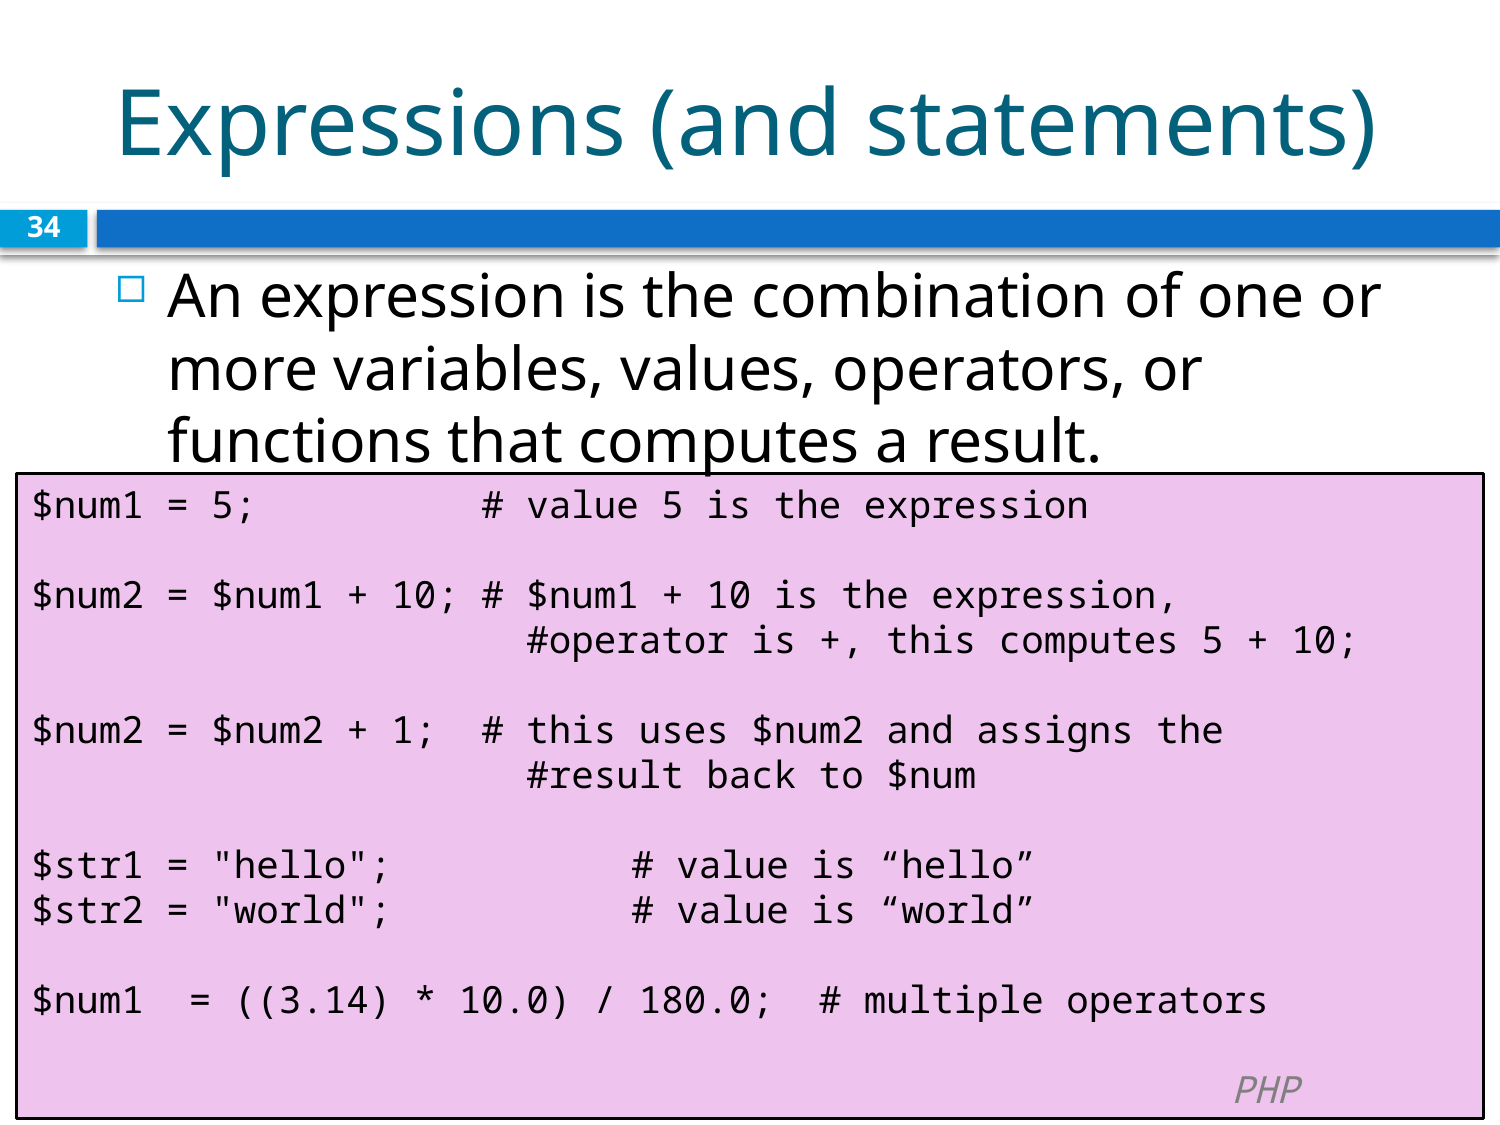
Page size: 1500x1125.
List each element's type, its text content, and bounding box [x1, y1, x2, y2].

slide_number 34 [0, 208, 88, 249]
title Expressions (and statements) [99, 37, 1438, 201]
text_box An expression is the combination of one or more variables, values, operators, or functions that computes a result. [100, 249, 1438, 988]
text_box $num1 = 5; # value 5 is the expression $num2 = $num1 + 10; # $num1 + 10 is the expression, #operator is +, this computes 5 + 10; $num2 = $num2 + 1; # this uses $num2 and assigns the #result back to $num $str1 = "hello"; # value is “hello” $str2 = "world"; # value is “world” $num1 = ((3.14) * 10.0) / 180.0; # multiple operators PHP [16, 473, 1484, 1119]
